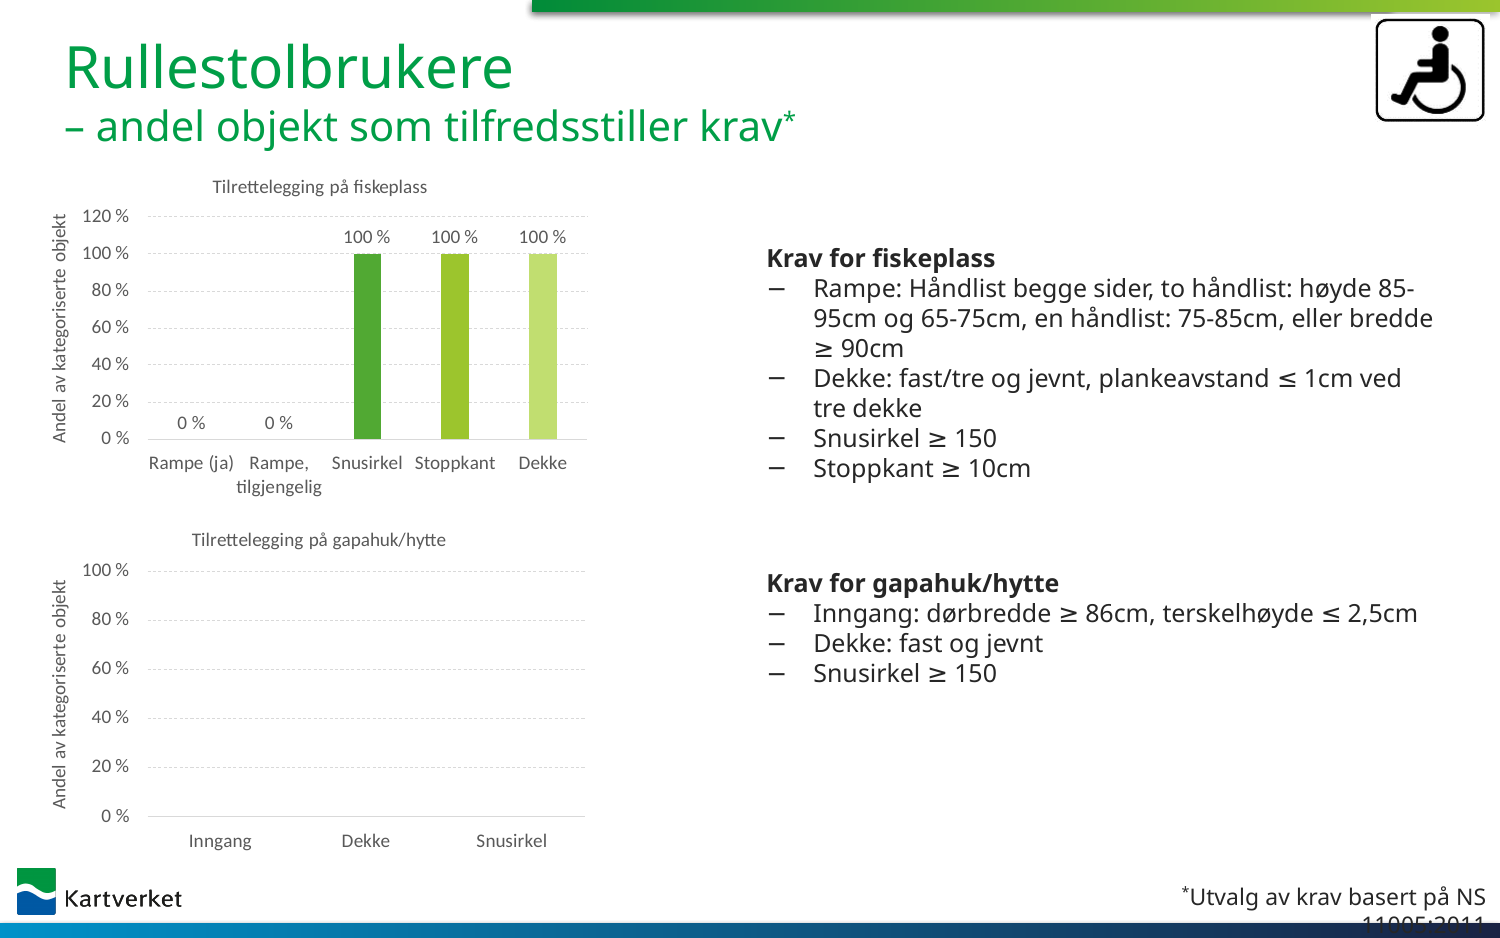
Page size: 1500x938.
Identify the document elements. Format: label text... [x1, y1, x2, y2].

text_box Rullestolbrukere – andel objekt som tilfredsstiller krav* [49, 29, 1431, 158]
text_box Krav for fiskeplass Rampe: Håndlist begge sider, to håndlist: høyde 85-95cm og 65-75cm, en håndlist: 75-85cm, eller bredde ≥ 90cm Dekke: fast/tre og jevnt, plankeavstand ≤ 1cm ved tre dekke Snusirkel ≥ 150 Stoppkant ≥ 10cm [751, 235, 1452, 490]
text_box Krav for gapahuk/hytte Inngang: dørbredde ≥ 86cm, terskelhøyde ≤ 2,5cm Dekke: fast og jevnt Snusirkel ≥ 150 [751, 560, 1452, 695]
picture [41, 166, 598, 505]
picture [1371, 13, 1491, 127]
text_box *Utvalg av krav basert på NS 11005:2011 [1068, 873, 1500, 938]
picture [41, 520, 596, 859]
